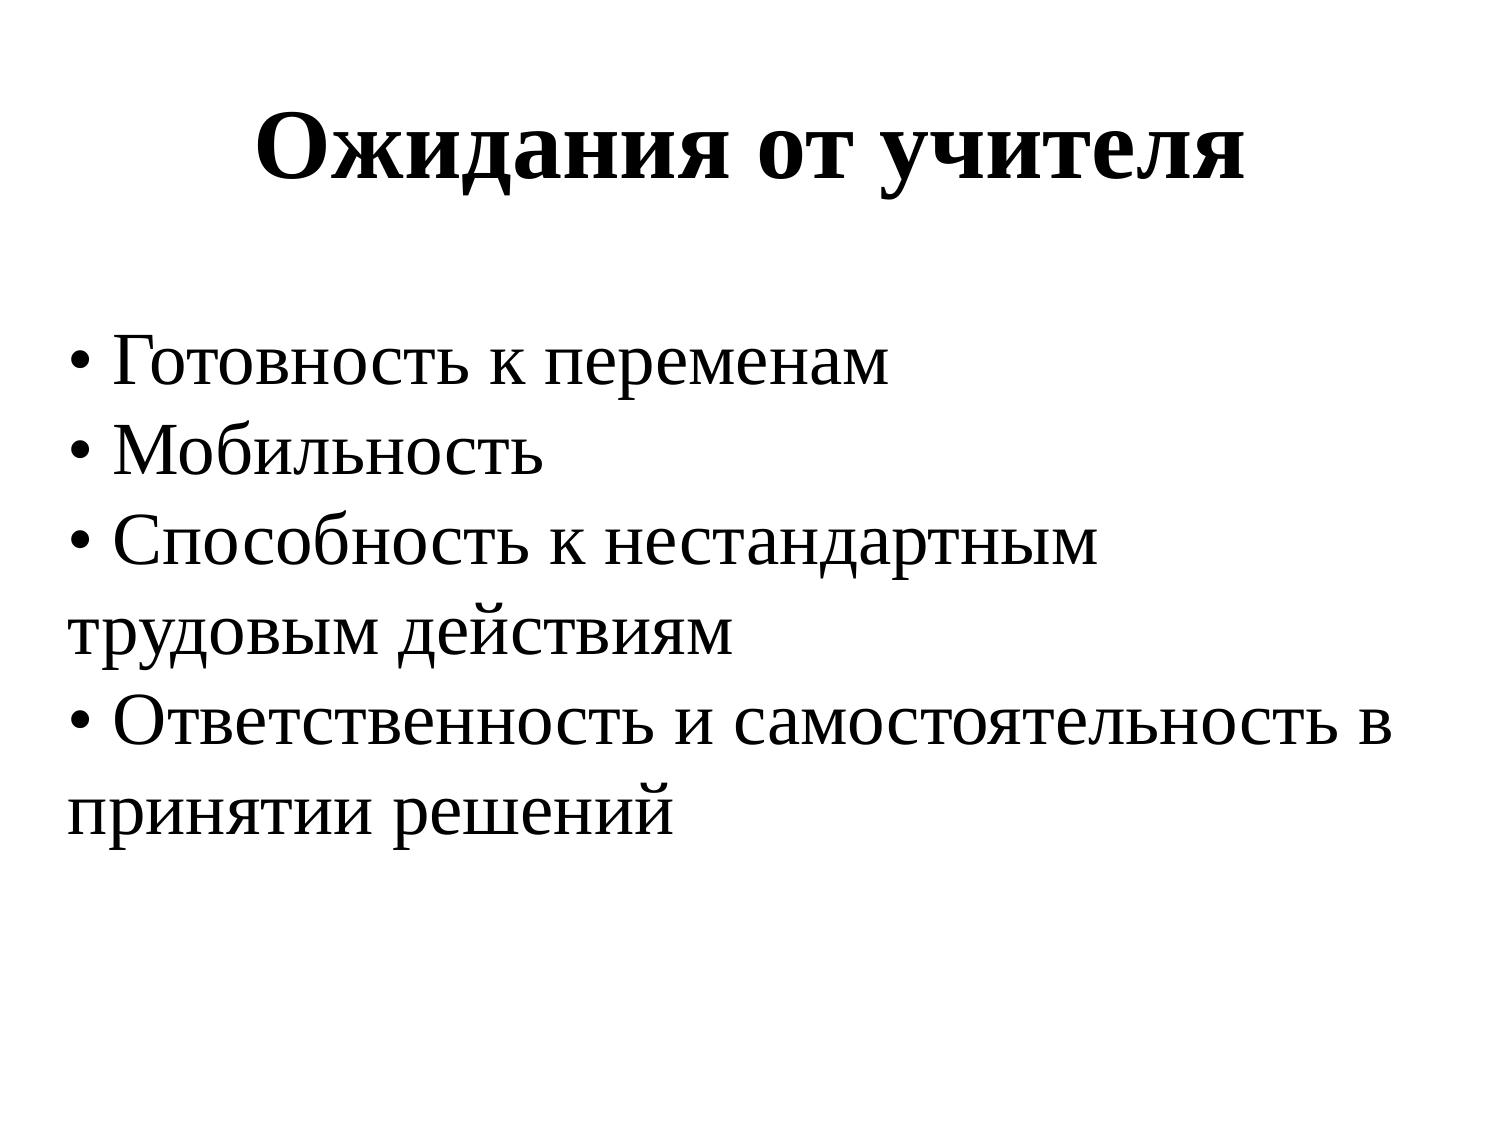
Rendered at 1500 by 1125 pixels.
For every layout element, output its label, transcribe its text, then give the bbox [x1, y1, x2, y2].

title Ожидания от учителя [75, 45, 1425, 233]
text_box • Готовность к переменам • Мобильность • Способность к нестандартным трудовым действиям • Ответственность и самостоятельность в принятии решений [53, 302, 1436, 858]
